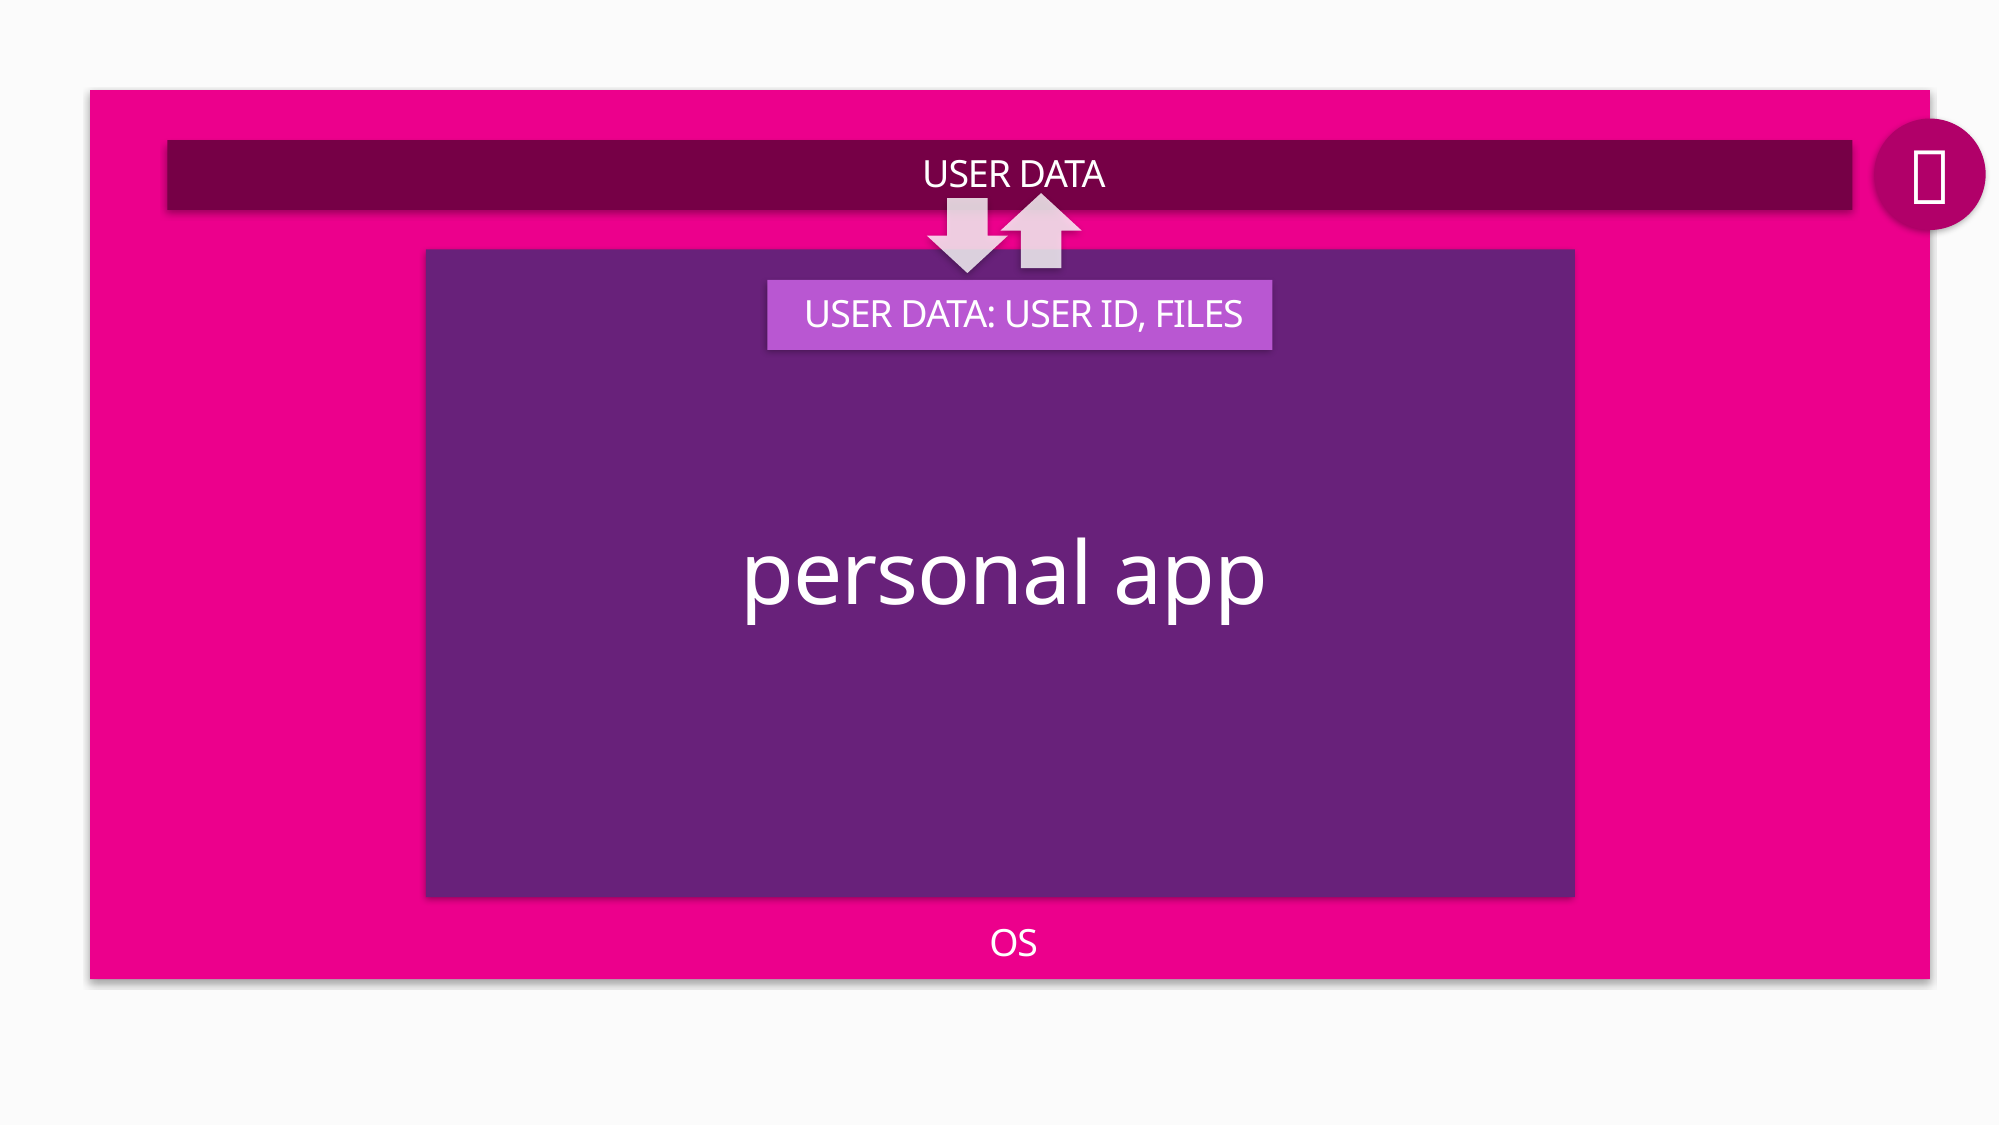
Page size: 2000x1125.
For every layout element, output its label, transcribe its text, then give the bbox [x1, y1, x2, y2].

text_box personal app [425, 249, 1576, 898]
text_box 👶 [1873, 117, 1987, 231]
text_box USER DATA: USER ID, FILES [767, 279, 1273, 351]
text_box USER DATA [167, 139, 1853, 211]
text_box OS [89, 89, 1931, 980]
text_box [926, 192, 1082, 274]
